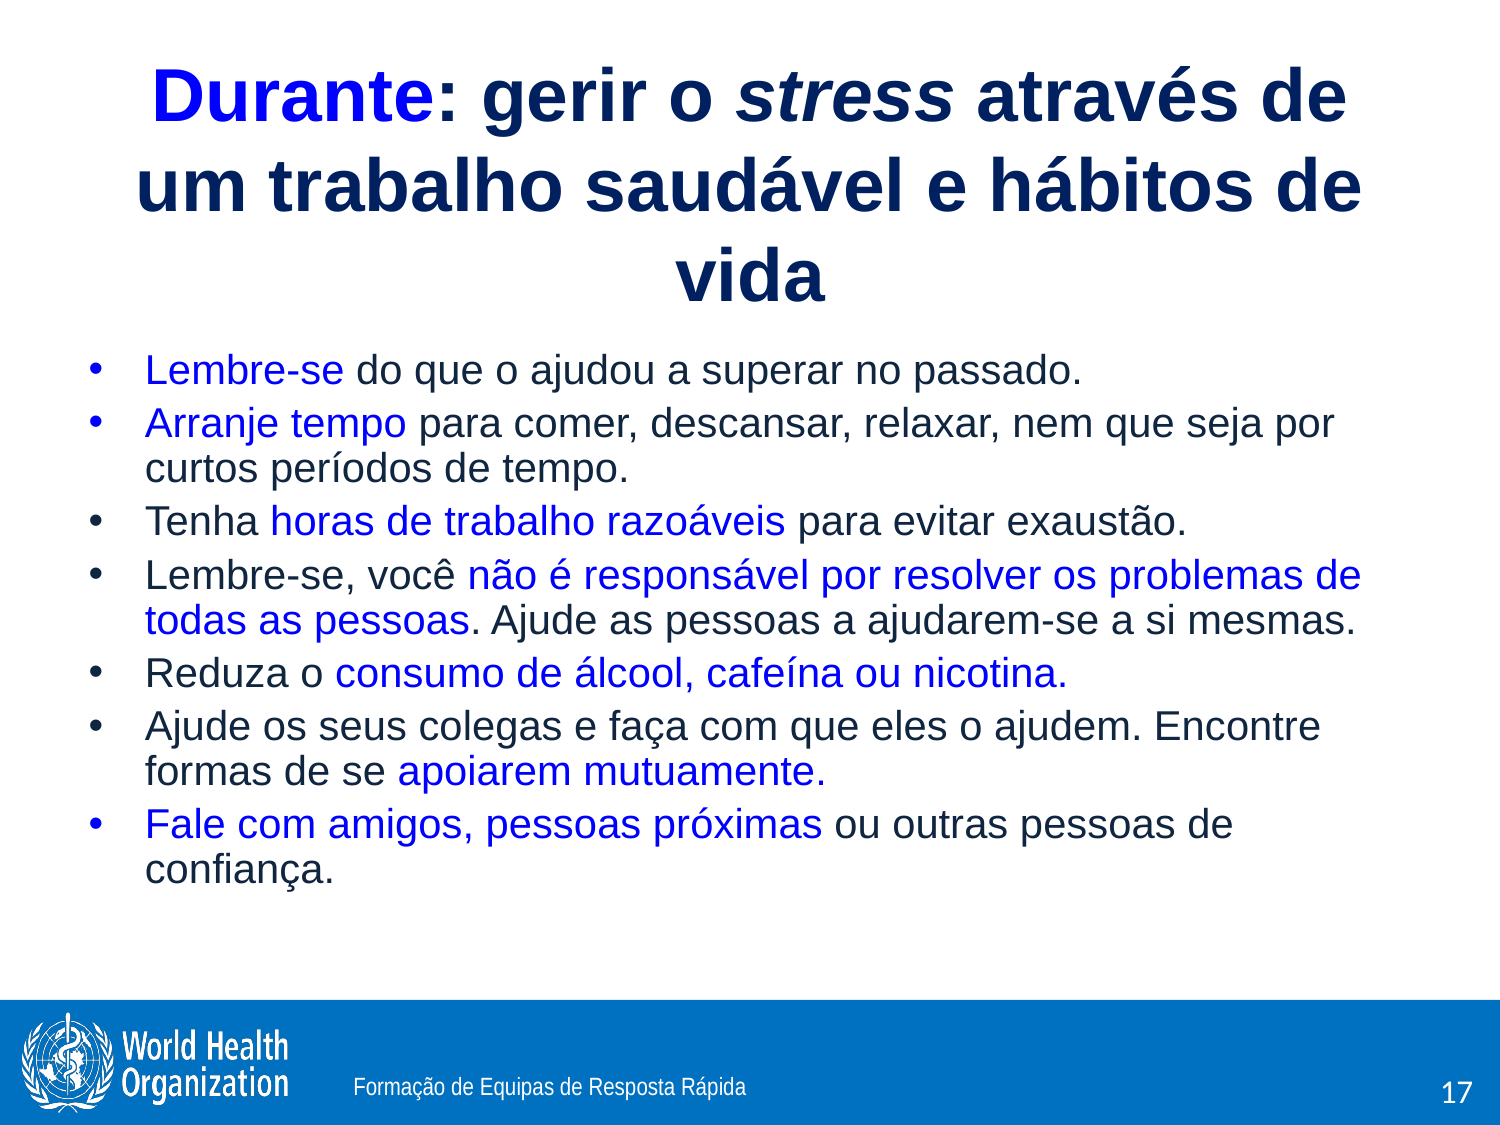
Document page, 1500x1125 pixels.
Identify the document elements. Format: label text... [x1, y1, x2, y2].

title Durante: gerir o stress através de um trabalho saudável e hábitos de vida [75, 87, 1425, 275]
picture [21, 1012, 288, 1113]
list Lembre-se do que o ajudou a superar no passado. Arranje tempo para comer, descansar, relaxar, nem que seja por curtos períodos de tempo. Tenha horas de trabalho razoáveis para evitar exaustão. Lembre-se, você não é responsável por resolver os problemas de todas as pessoas. Ajude as pessoas a ajudarem-se a si mesmas. Reduza o consumo de álcool, cafeína ou nicotina. Ajude os seus colegas e faça com que eles o ajudem. Encontre formas de se apoiarem mutuamente. Fale com amigos, pessoas próximas ou outras pessoas de confiança. [73, 340, 1424, 1084]
